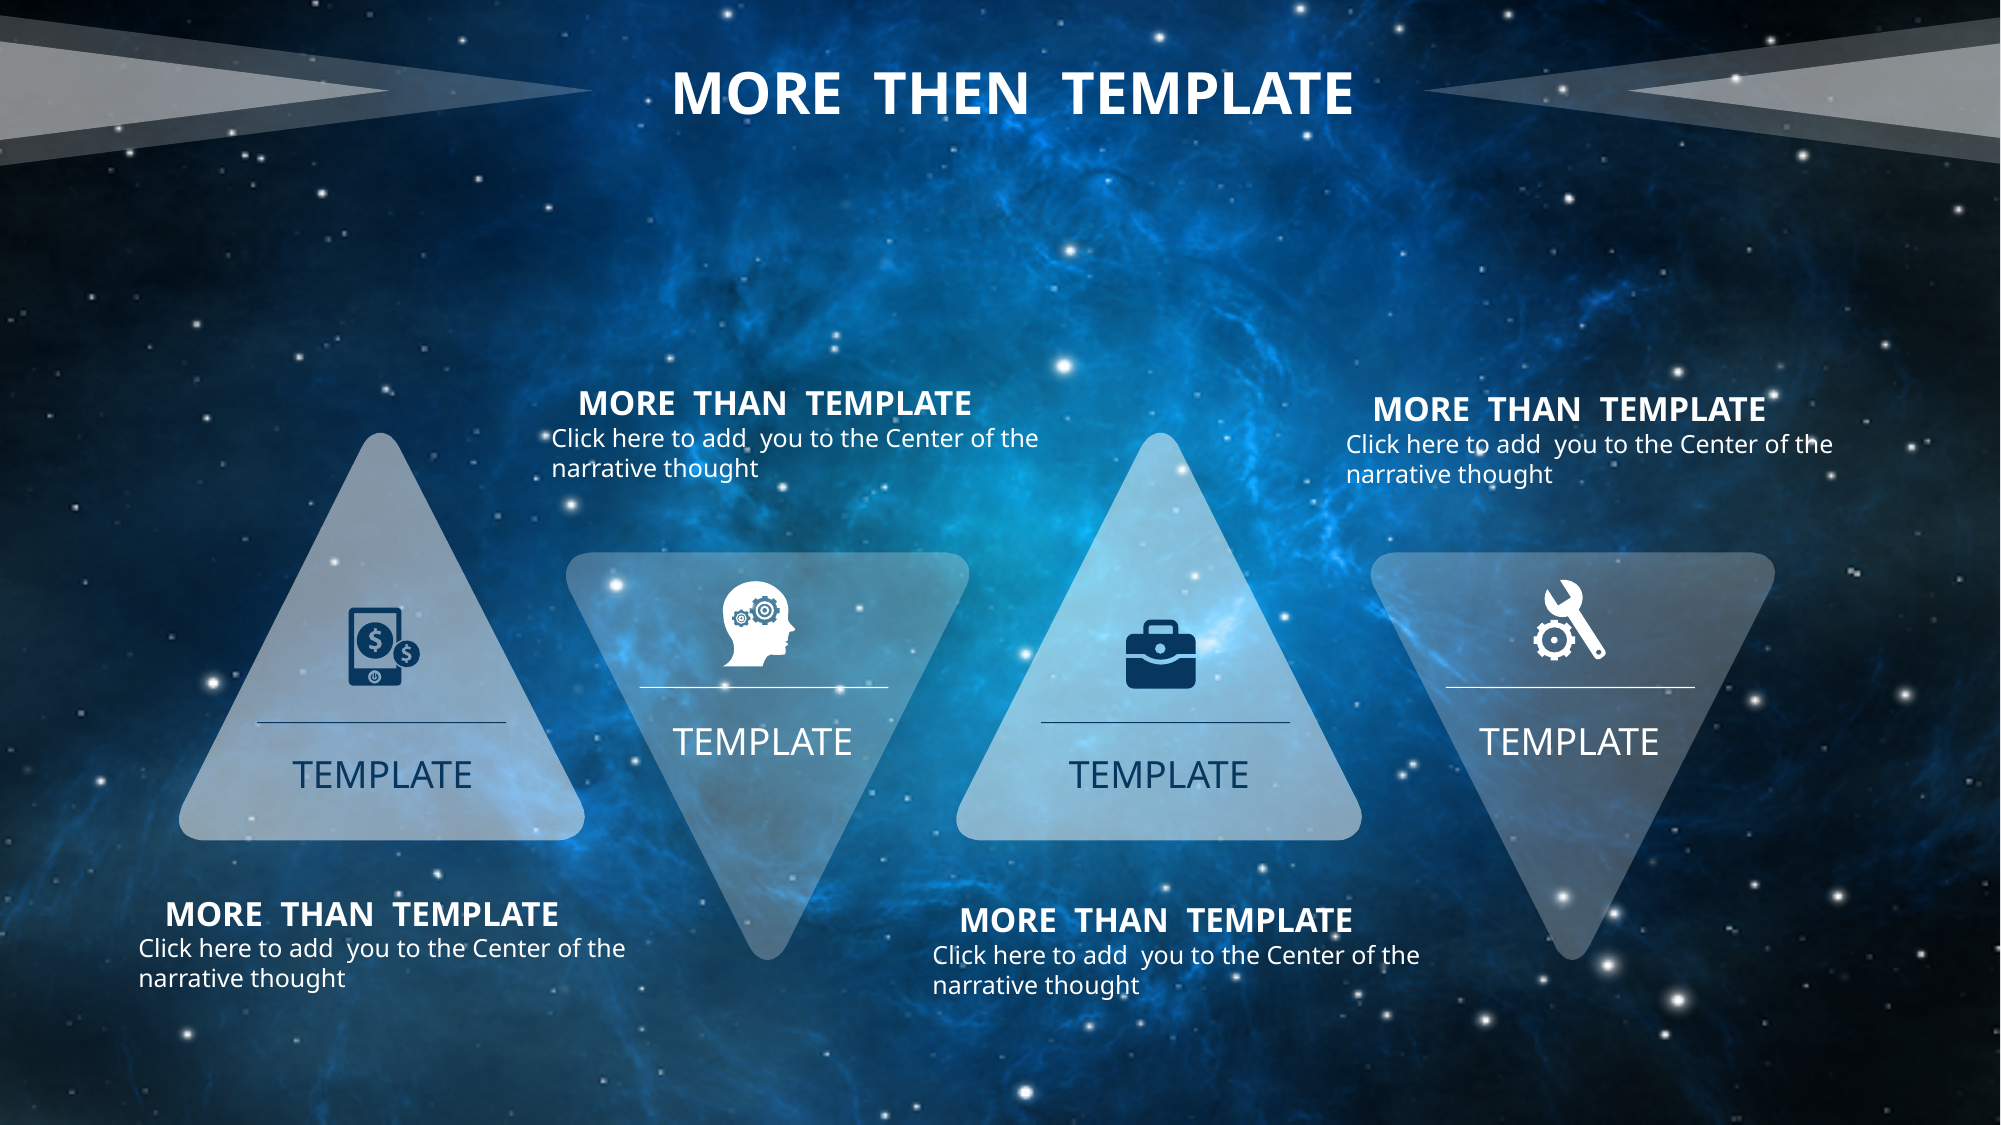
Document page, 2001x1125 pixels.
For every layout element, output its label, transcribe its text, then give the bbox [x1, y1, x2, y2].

text_box TEMPLATE [277, 743, 488, 804]
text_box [0, 14, 594, 167]
picture [0, 0, 2001, 1125]
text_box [1125, 619, 1196, 689]
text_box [1422, 14, 2000, 167]
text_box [1533, 578, 1607, 661]
text_box TEMPLATE [1464, 710, 1675, 771]
text_box [956, 432, 1362, 841]
text_box TEMPLATE [1053, 743, 1265, 804]
text_box [179, 432, 585, 841]
text_box [1370, 566, 1775, 961]
text_box MORE THAN TEMPLATE Click here to add you to the Center of the narrative thought [1331, 380, 1863, 566]
text_box [566, 560, 970, 961]
text_box MORE THAN TEMPLATE Click here to add you to the Center of the narrative thought [123, 885, 655, 1071]
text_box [722, 580, 800, 667]
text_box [348, 607, 422, 686]
text_box MORE THEN TEMPLATE [626, 40, 1370, 136]
text_box MORE THAN TEMPLATE Click here to add you to the Center of the narrative thought [917, 891, 1449, 1077]
text_box TEMPLATE [657, 710, 869, 771]
text_box MORE THAN TEMPLATE Click here to add you to the Center of the narrative thought [536, 374, 1068, 560]
